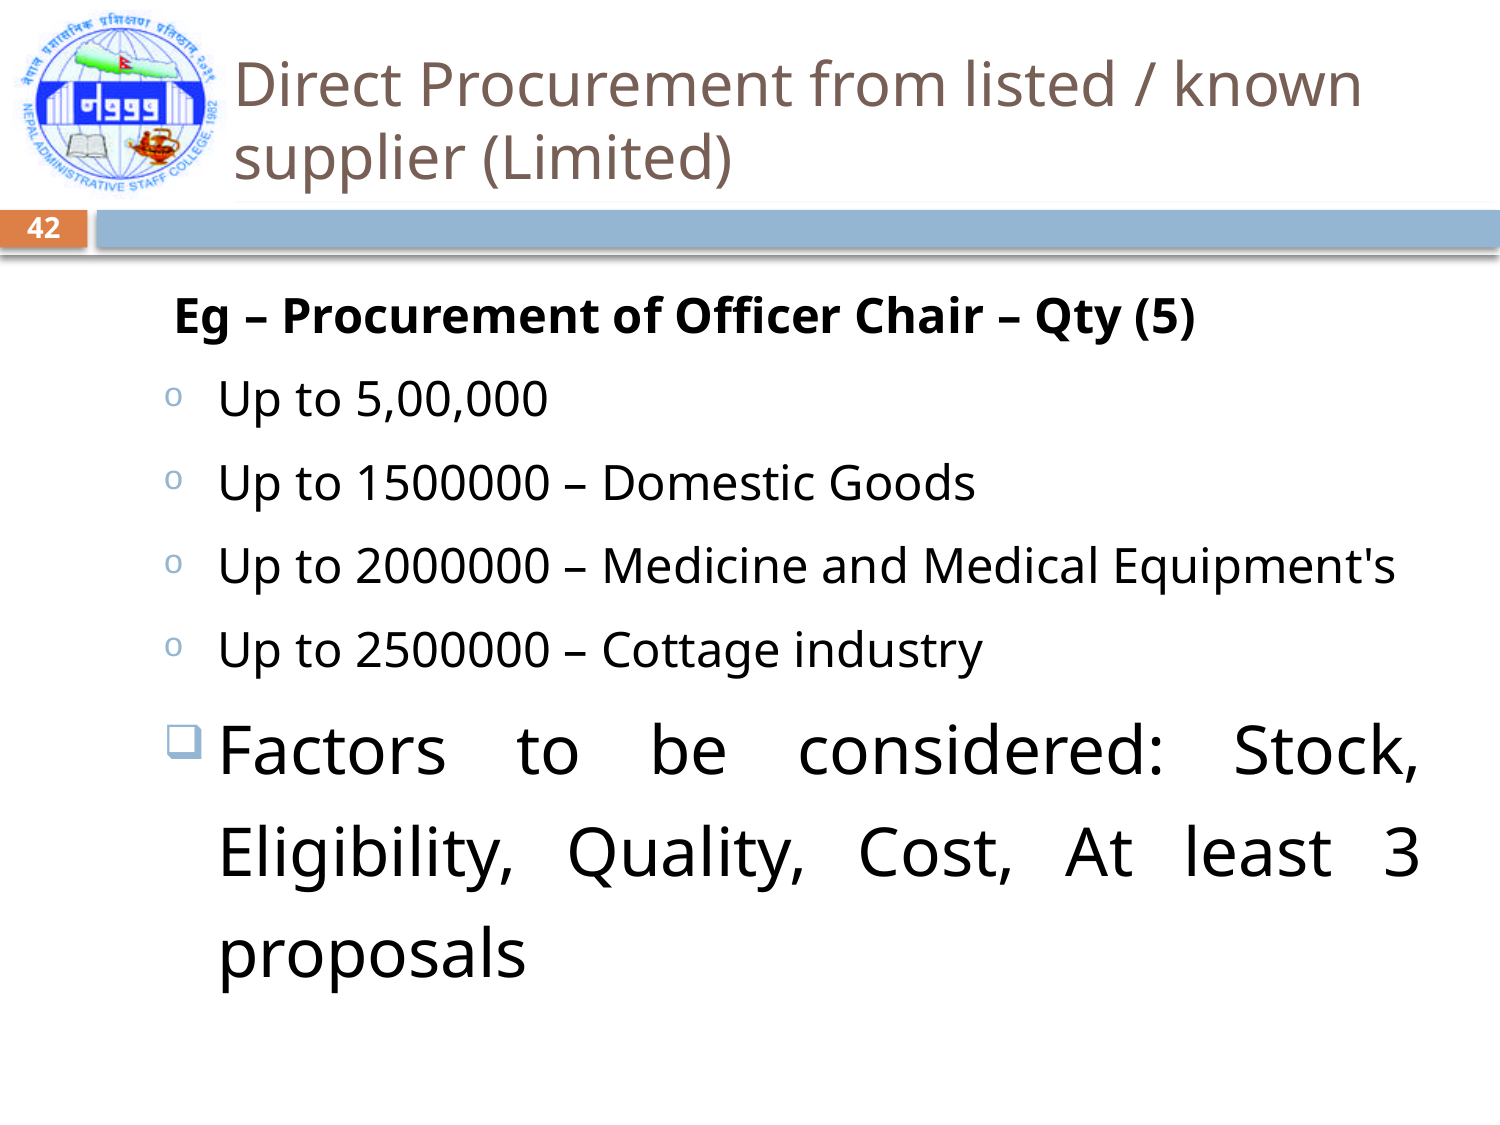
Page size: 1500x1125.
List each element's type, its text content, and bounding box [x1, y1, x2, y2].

list Eg – Procurement of Officer Chair – Qty (5) Up to 5,00,000 Up to 1500000 – Domestic Goods Up to 2000000 – Medicine and Medical Equipment's Up to 2500000 – Cottage industry Factors to be considered: Stock, Eligibility, Quality, Cost, At least 3 proposals [100, 262, 1438, 1000]
picture [1, 0, 236, 208]
slide_number 42 [0, 208, 88, 249]
title Direct Procurement from listed / known supplier (Limited) [218, 37, 1471, 200]
